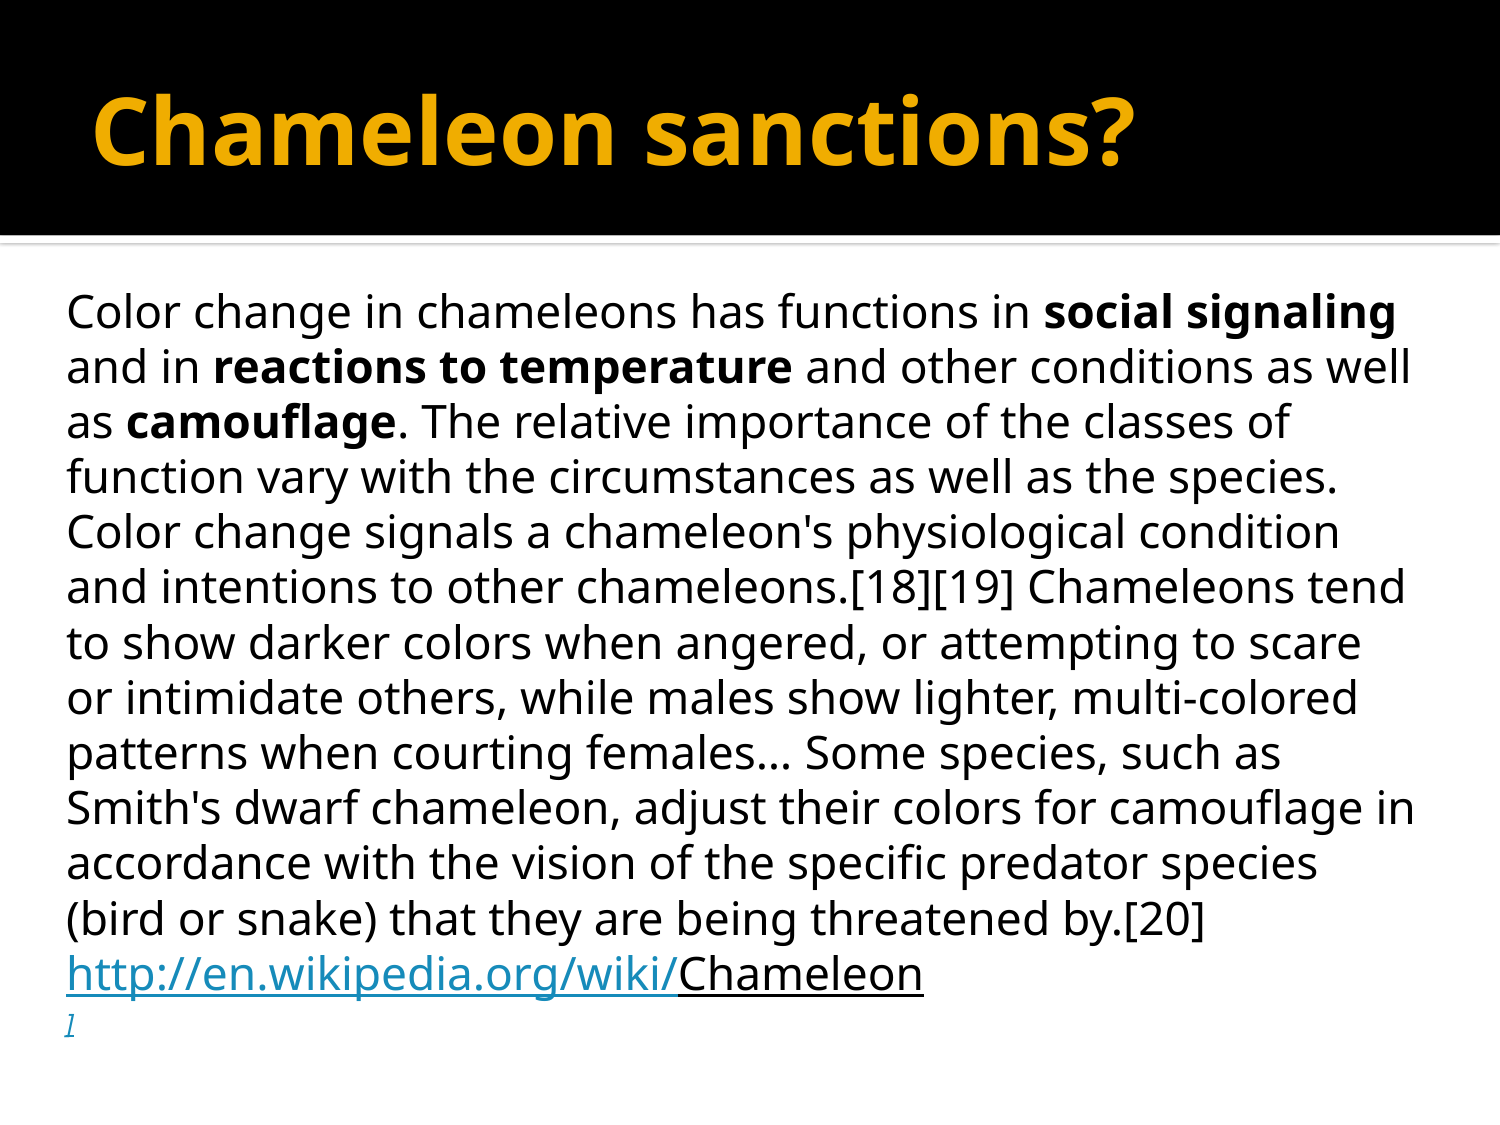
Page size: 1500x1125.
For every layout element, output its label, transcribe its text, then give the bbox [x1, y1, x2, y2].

list Color change in chameleons has functions in social signaling and in reactions to temperature and other conditions as well as camouflage. The relative importance of the classes of function vary with the circumstances as well as the species. Color change signals a chameleon's physiological condition and intentions to other chameleons.[18][19] Chameleons tend to show darker colors when angered, or attempting to scare or intimidate others, while males show lighter, multi-colored patterns when courting females… Some species, such as Smith's dwarf chameleon, adjust their colors for camouflage in accordance with the vision of the specific predator species (bird or snake) that they are being threatened by.[20] http://en.wikipedia.org/wiki/Chameleon ] [41, 267, 1436, 1125]
title Chameleon sanctions? [75, 25, 1425, 231]
